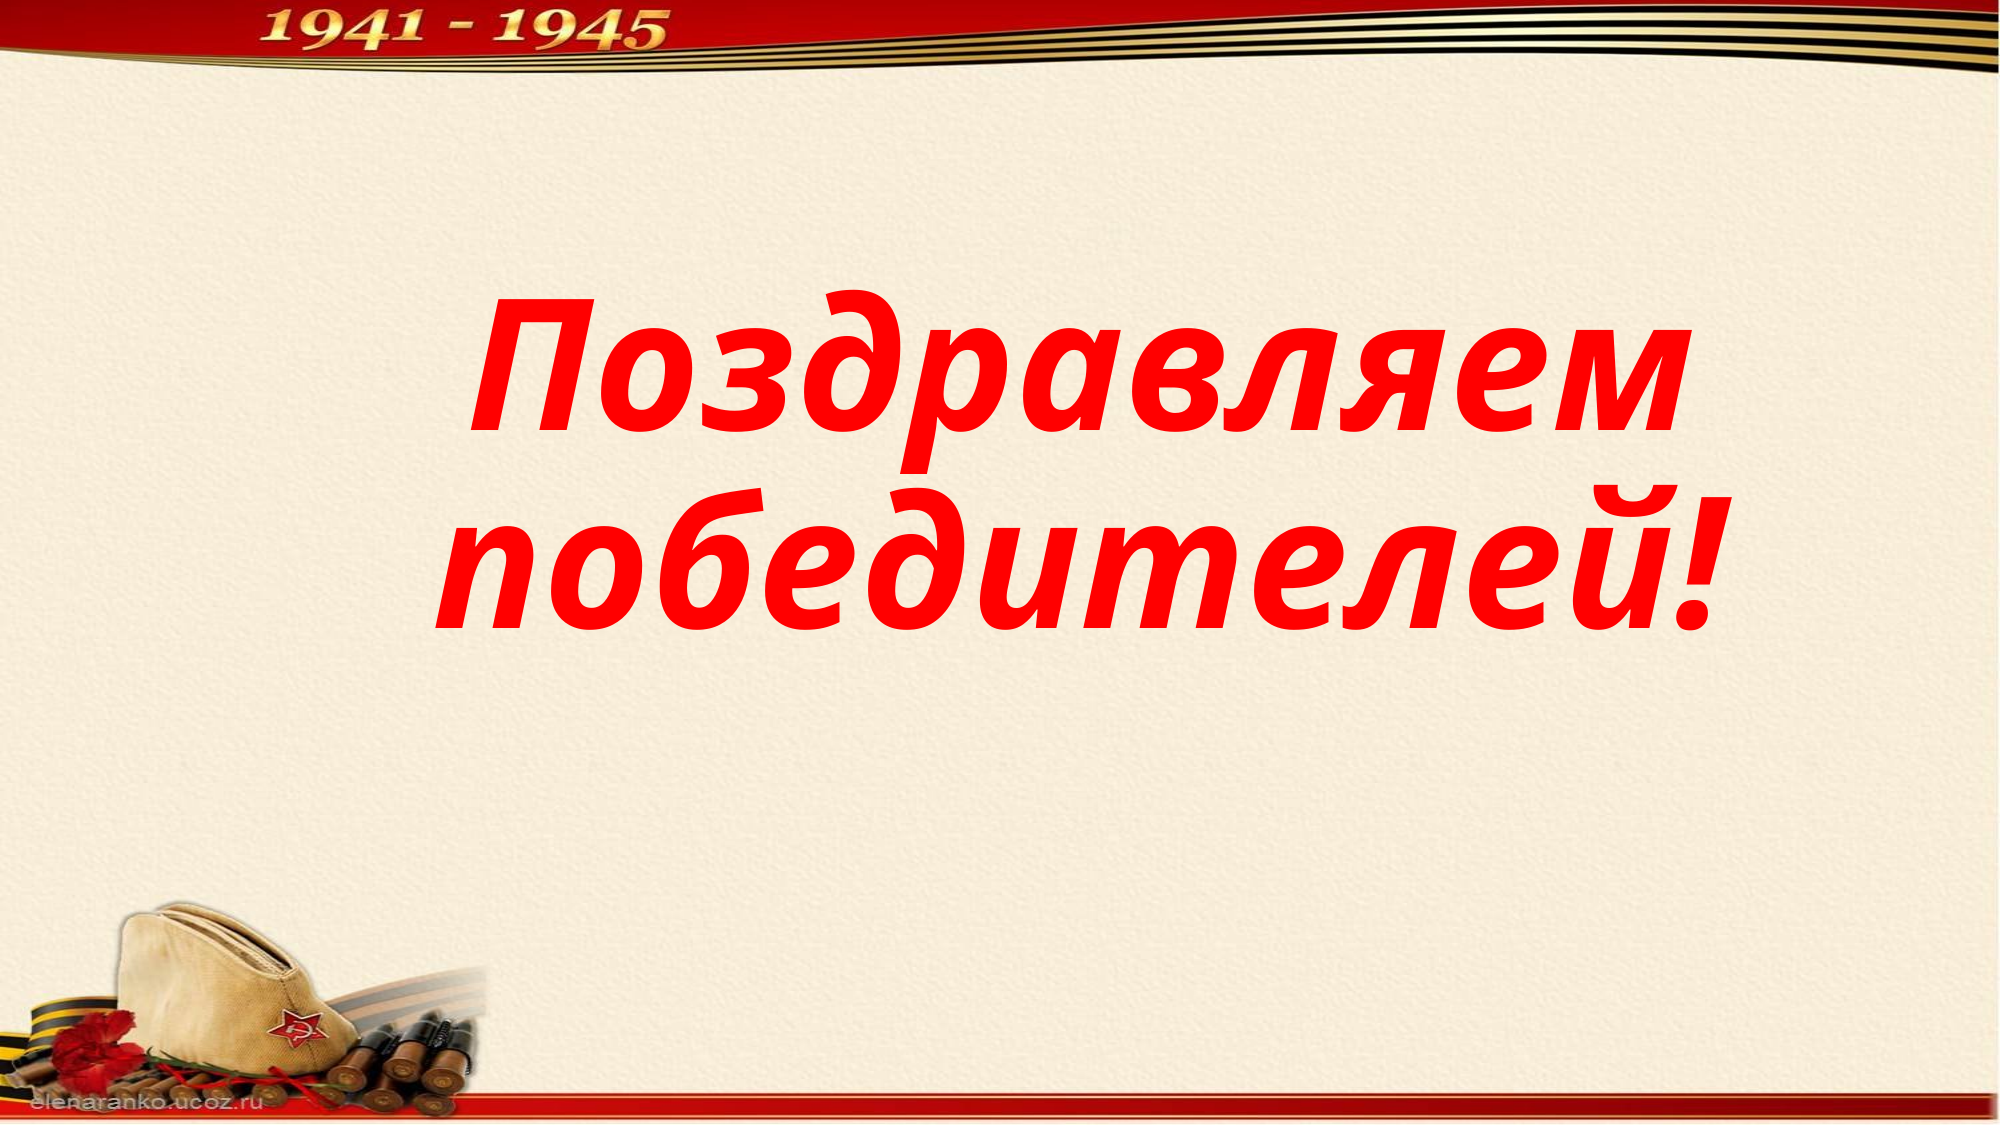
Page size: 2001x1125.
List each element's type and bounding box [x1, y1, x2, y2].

list [0, 0, 2000, 1125]
